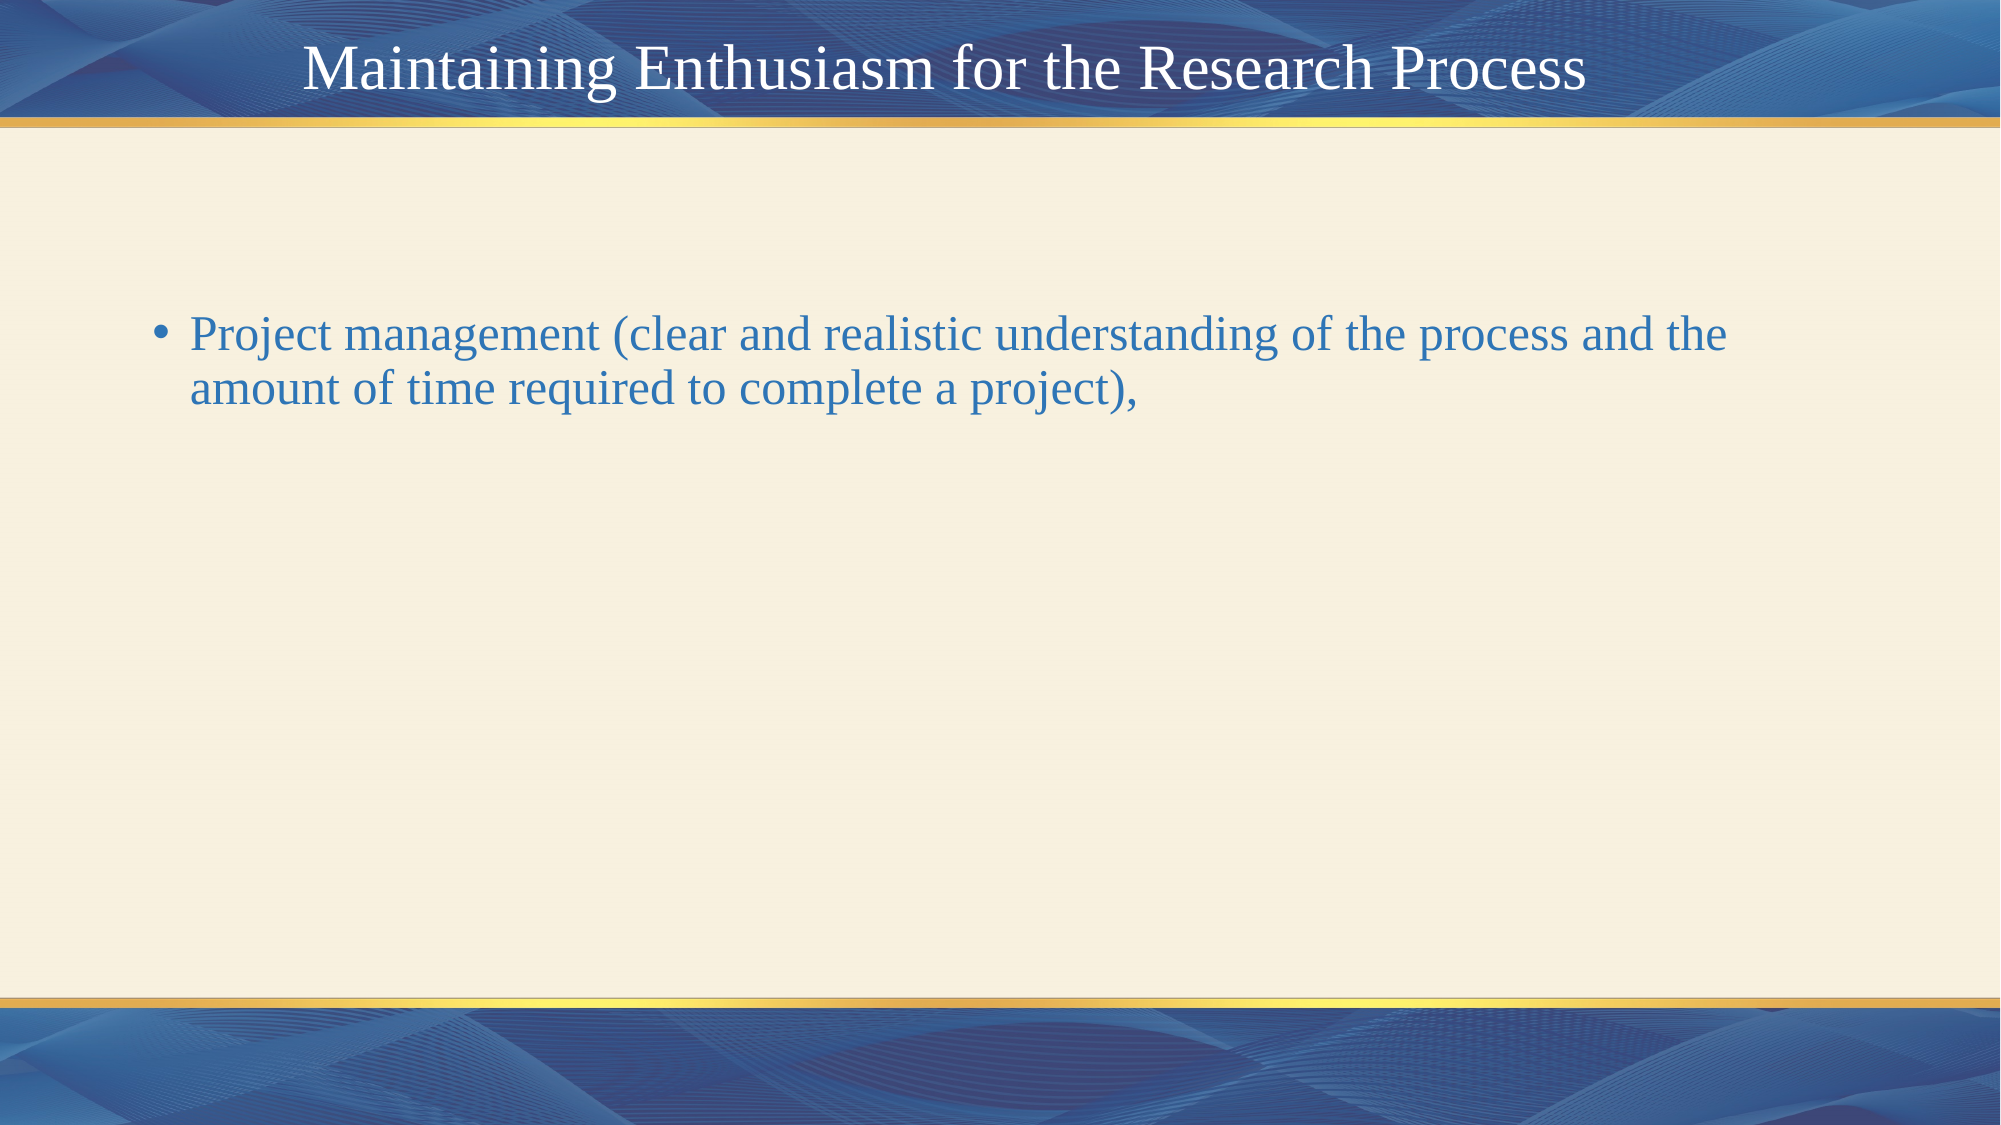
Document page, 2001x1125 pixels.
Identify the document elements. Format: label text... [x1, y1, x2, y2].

list Project management (clear and realistic understanding of the process and the amount of time required to complete a project), [137, 299, 1863, 1014]
title Maintaining Enthusiasm for the Research Process [287, 0, 1638, 138]
picture [0, 0, 2001, 1125]
